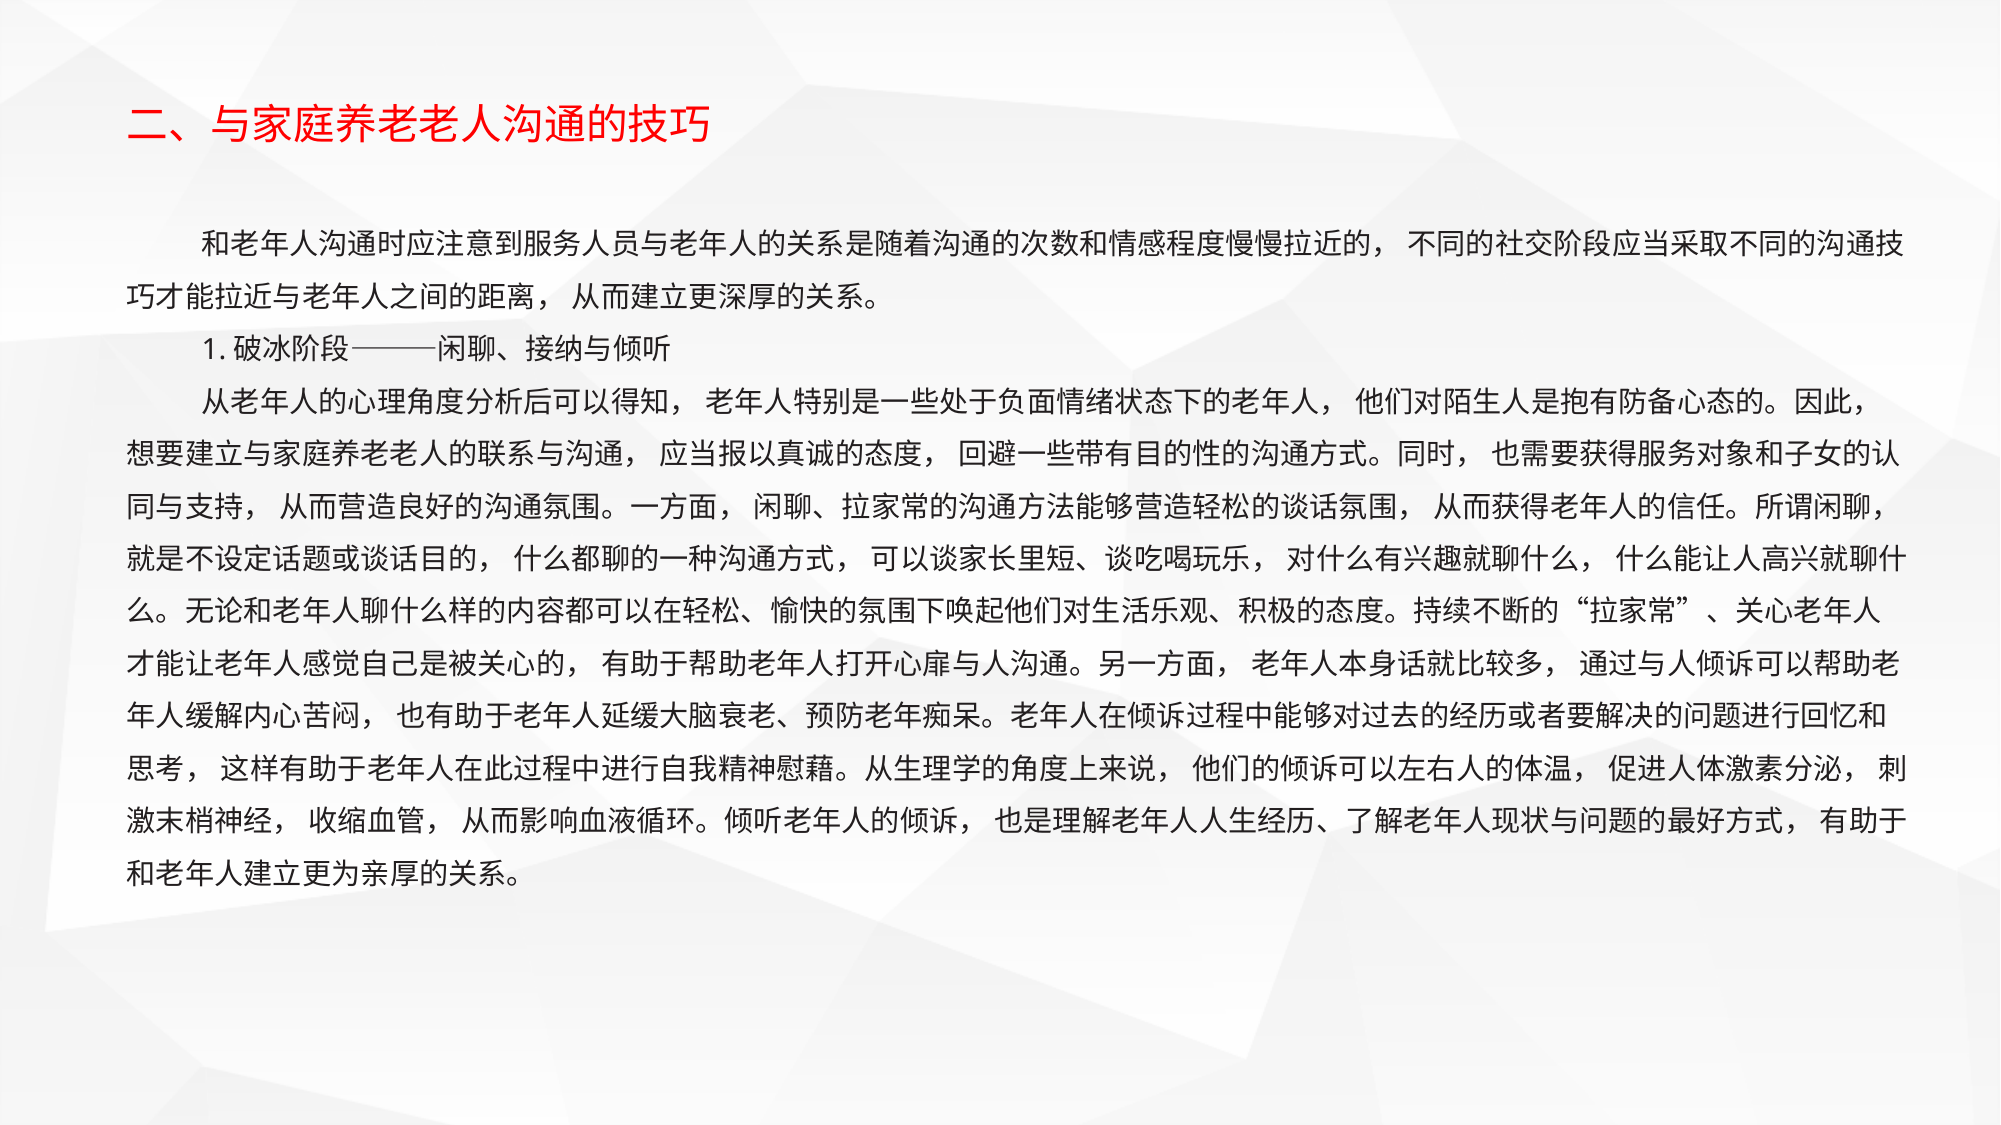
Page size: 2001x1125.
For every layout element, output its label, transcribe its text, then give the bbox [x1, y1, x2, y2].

picture [0, 0, 2000, 1125]
text_box 和老年人沟通时应注意到服务人员与老年人的关系是随着沟通的次数和情感程度慢慢拉近的， 不同的社交阶段应当采取不同的沟通技巧才能拉近与老年人之间的距离， 从而建立更深厚的关系。 1.破冰阶段———闲聊、接纳与倾听 从老年人的心理角度分析后可以得知， 老年人特别是一些处于负面情绪状态下的老年人， 他们对陌生人是抱有防备心态的。因此， 想要建立与家庭养老老人的联系与沟通， 应当报以真诚的态度， 回避一些带有目的性的沟通方式。同时， 也需要获得服务对象和子女的认同与支持， 从而营造良好的沟通氛围。一方面， 闲聊、拉家常的沟通方法能够营造轻松的谈话氛围， 从而获得老年人的信任。所谓闲聊， 就是不设定话题或谈话目的， 什么都聊的一种沟通方式， 可以谈家长里短、谈吃喝玩乐， 对什么有兴趣就聊什么， 什么能让人高兴就聊什么。无论和老年人聊什么样的内容都可以在轻松、愉快的氛围下唤起他们对生活乐观、积极的态度。持续不断的“拉家常”、关心老年人才能让老年人感觉自己是被关心的， 有助于帮助老年人打开心扉与人沟通。另一方面， 老年人本身话就比较多， 通过与人倾诉可以帮助老年人缓解内心苦闷， 也有助于老年人延缓大脑衰老、预防老年痴呆。老年人在倾诉过程中能够对过去的经历或者要解决的问题进行回忆和思考， 这样有助于老年人在此过程中进行自我精神慰藉。从生理学的角度上来说， 他们的倾诉可以左右人的体温， 促进人体激素分泌， 刺激末梢神经， 收缩血管， 从而影响血液循环。倾听老年人的倾诉， 也是理解老年人人生经历、了解老年人现状与问题的最好方式， 有助于和老年人建立更为亲厚的关系。 [111, 200, 1926, 898]
text_box 二、与家庭养老老人沟通的技巧 [111, 90, 1199, 155]
